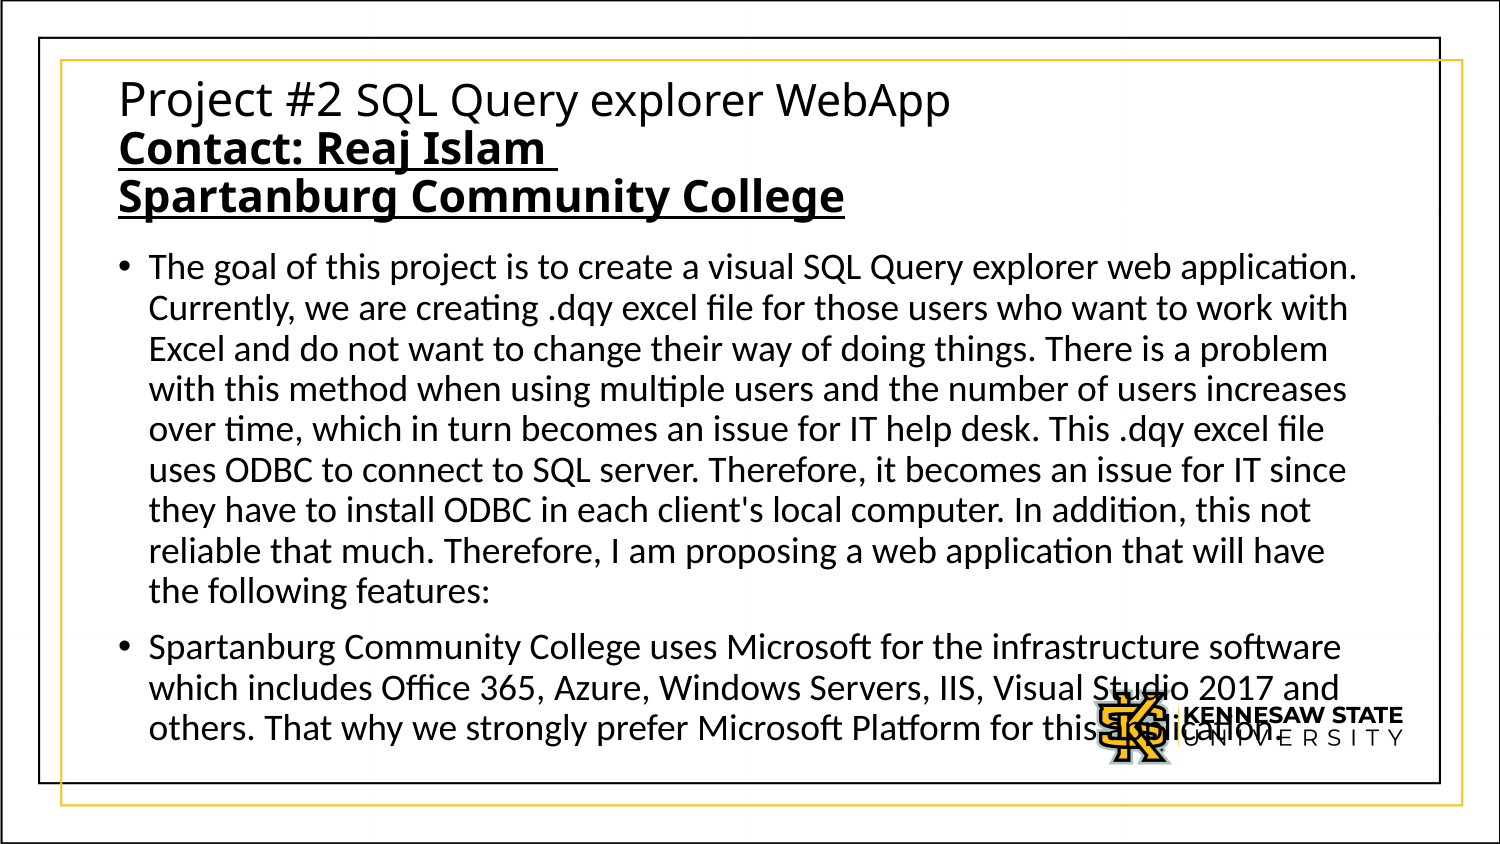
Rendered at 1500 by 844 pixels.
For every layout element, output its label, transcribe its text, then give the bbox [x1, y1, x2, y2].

list The goal of this project is to create a visual SQL Query explorer web application. Currently, we are creating .dqy excel file for those users who want to work with Excel and do not want to change their way of doing things. There is a problem with this method when using multiple users and the number of users increases over time, which in turn becomes an issue for IT help desk. This .dqy excel file uses ODBC to connect to SQL server. Therefore, it becomes an issue for IT since they have to install ODBC in each client's local computer. In addition, this not reliable that much. Therefore, I am proposing a web application that will have the following features: Spartanburg Community College uses Microsoft for the infrastructure software which includes Office 365, Azure, Windows Servers, IIS, Visual Studio 2017 and others. That why we strongly prefer Microsoft Platform for this application. [103, 240, 1397, 776]
picture [0, 0, 1500, 844]
title Project #2 SQL Query explorer WebApp Contact: Reaj Islam Spartanburg Community College [103, 67, 1397, 231]
